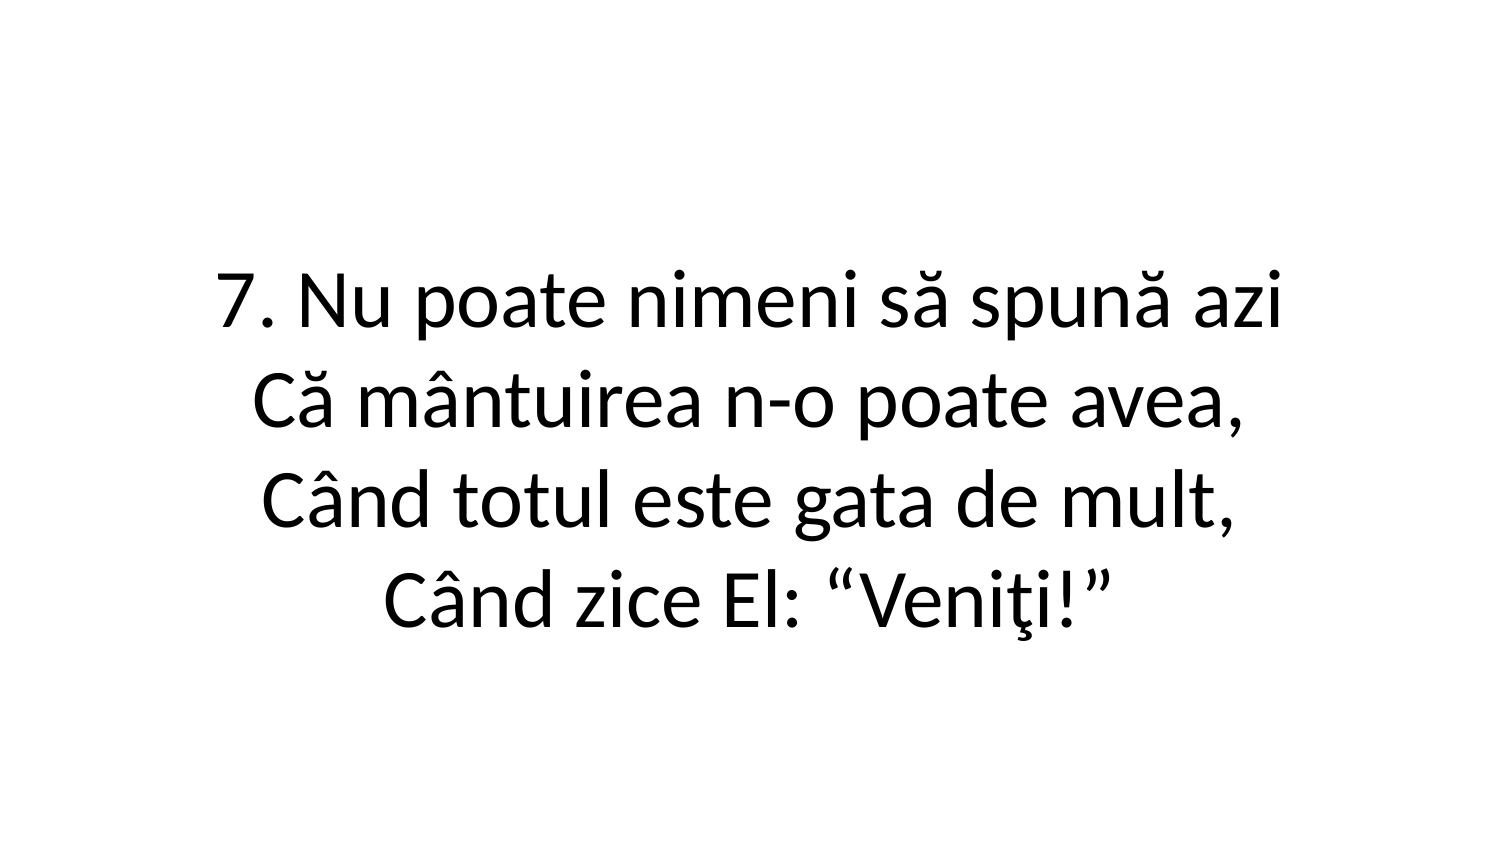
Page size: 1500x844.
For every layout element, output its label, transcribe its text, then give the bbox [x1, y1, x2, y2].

text_box 7. Nu poate nimeni să spună azi Că mântuirea n-o poate avea, Când totul este gata de mult, Când zice El: “Veniţi!” [199, 192, 1300, 652]
